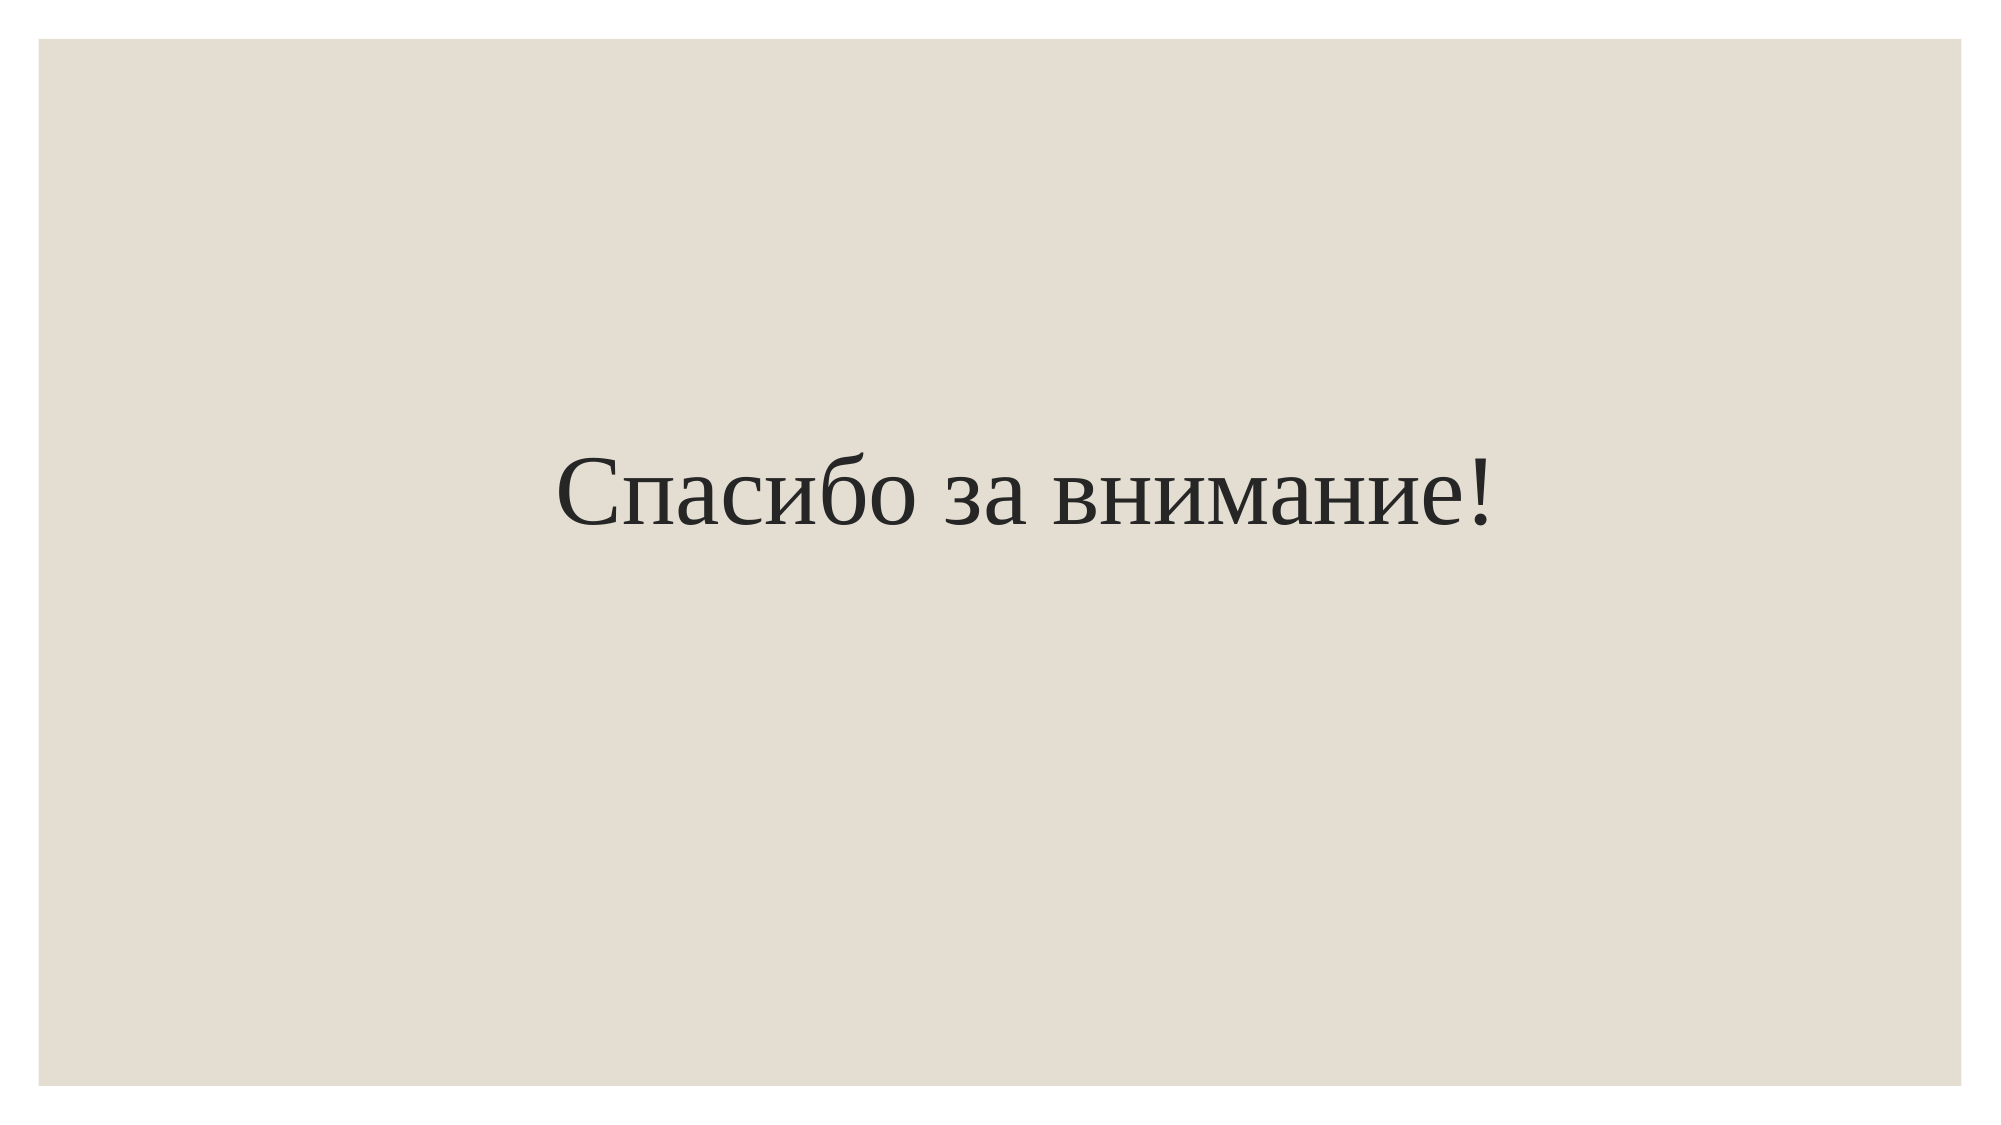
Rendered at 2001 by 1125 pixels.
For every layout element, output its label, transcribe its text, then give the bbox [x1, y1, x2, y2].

title Спасибо за внимание! [202, 379, 1853, 605]
